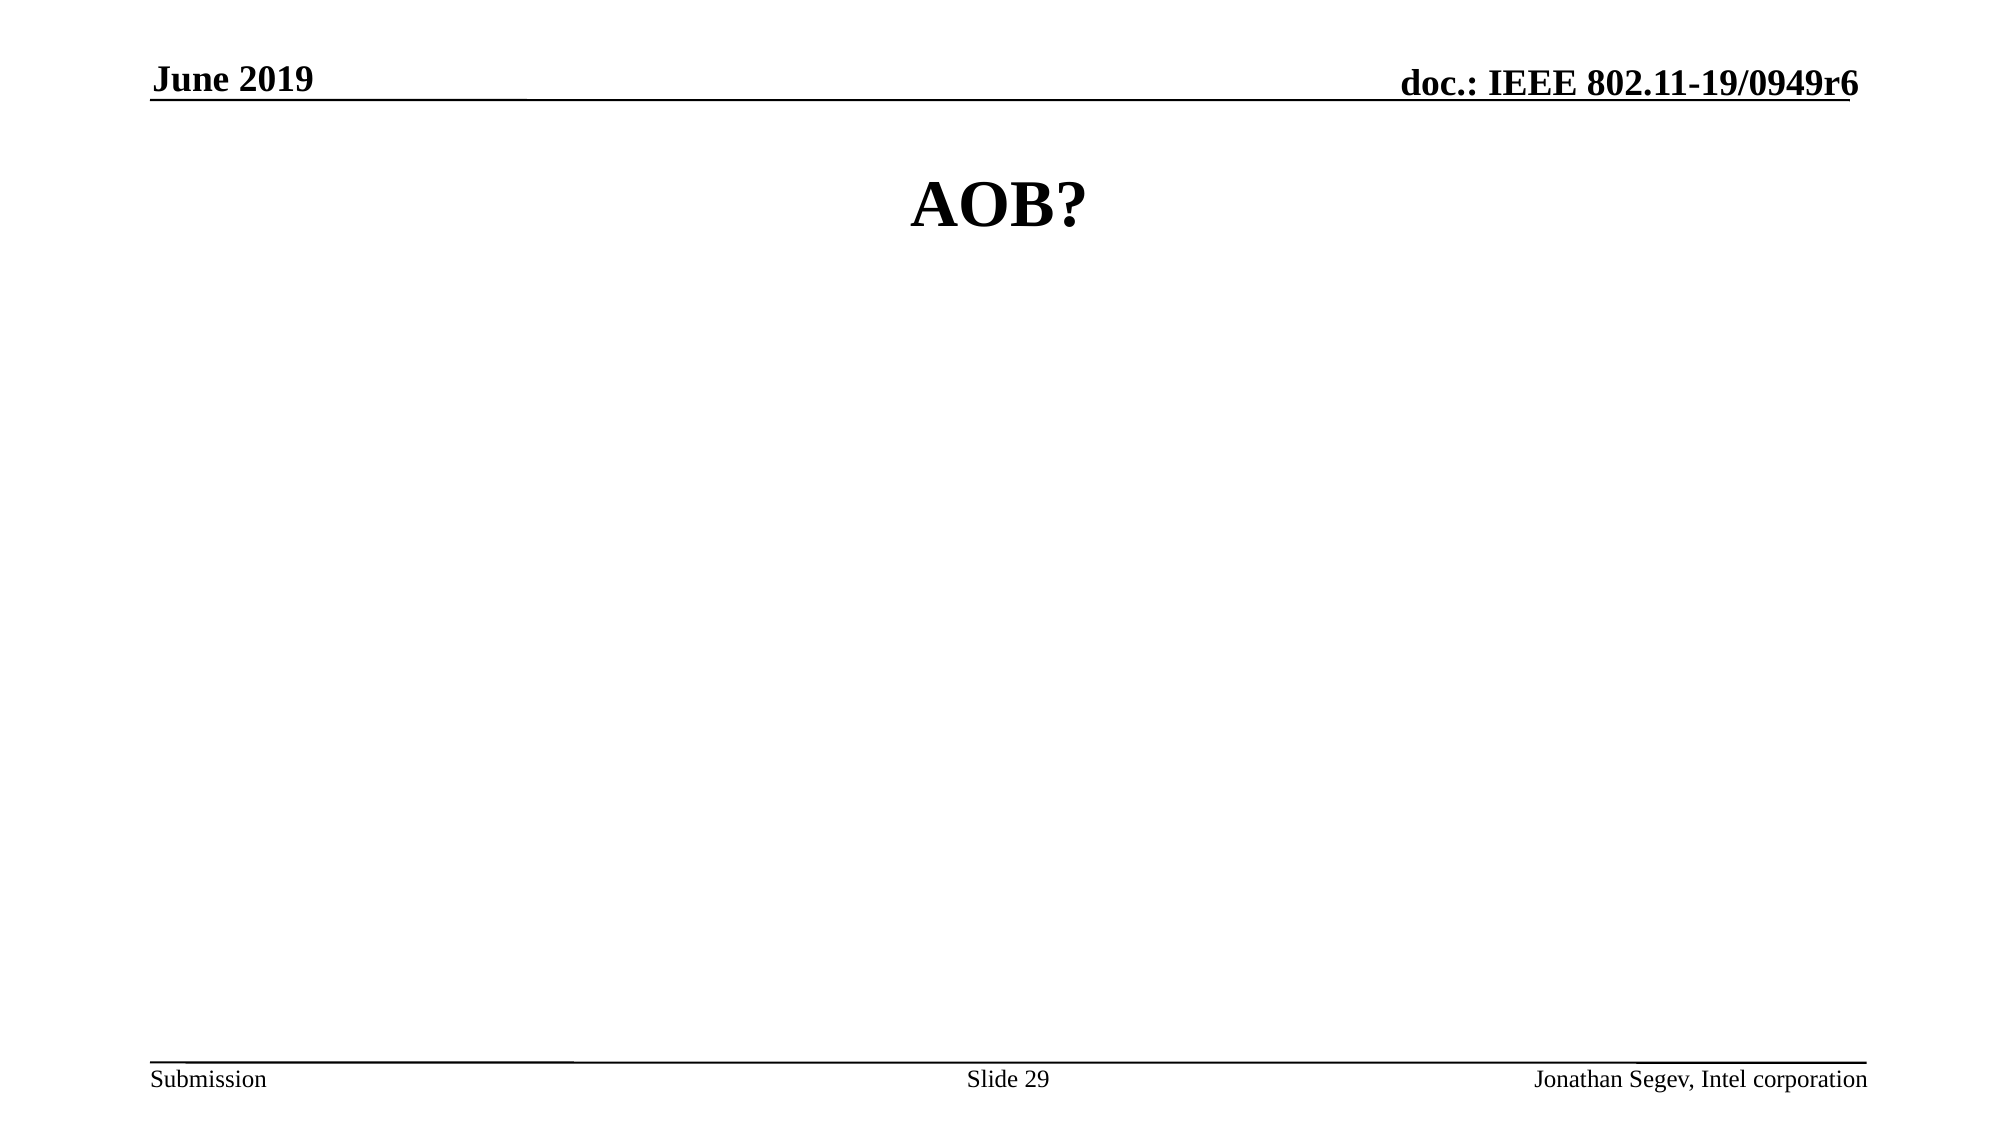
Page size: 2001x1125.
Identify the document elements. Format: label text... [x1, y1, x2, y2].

title AOB? [149, 112, 1850, 288]
slide_number Slide 29 [950, 1061, 1067, 1123]
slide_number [152, 54, 563, 100]
footer Jonathan Segev, Intel corporation [1171, 1061, 1869, 1093]
